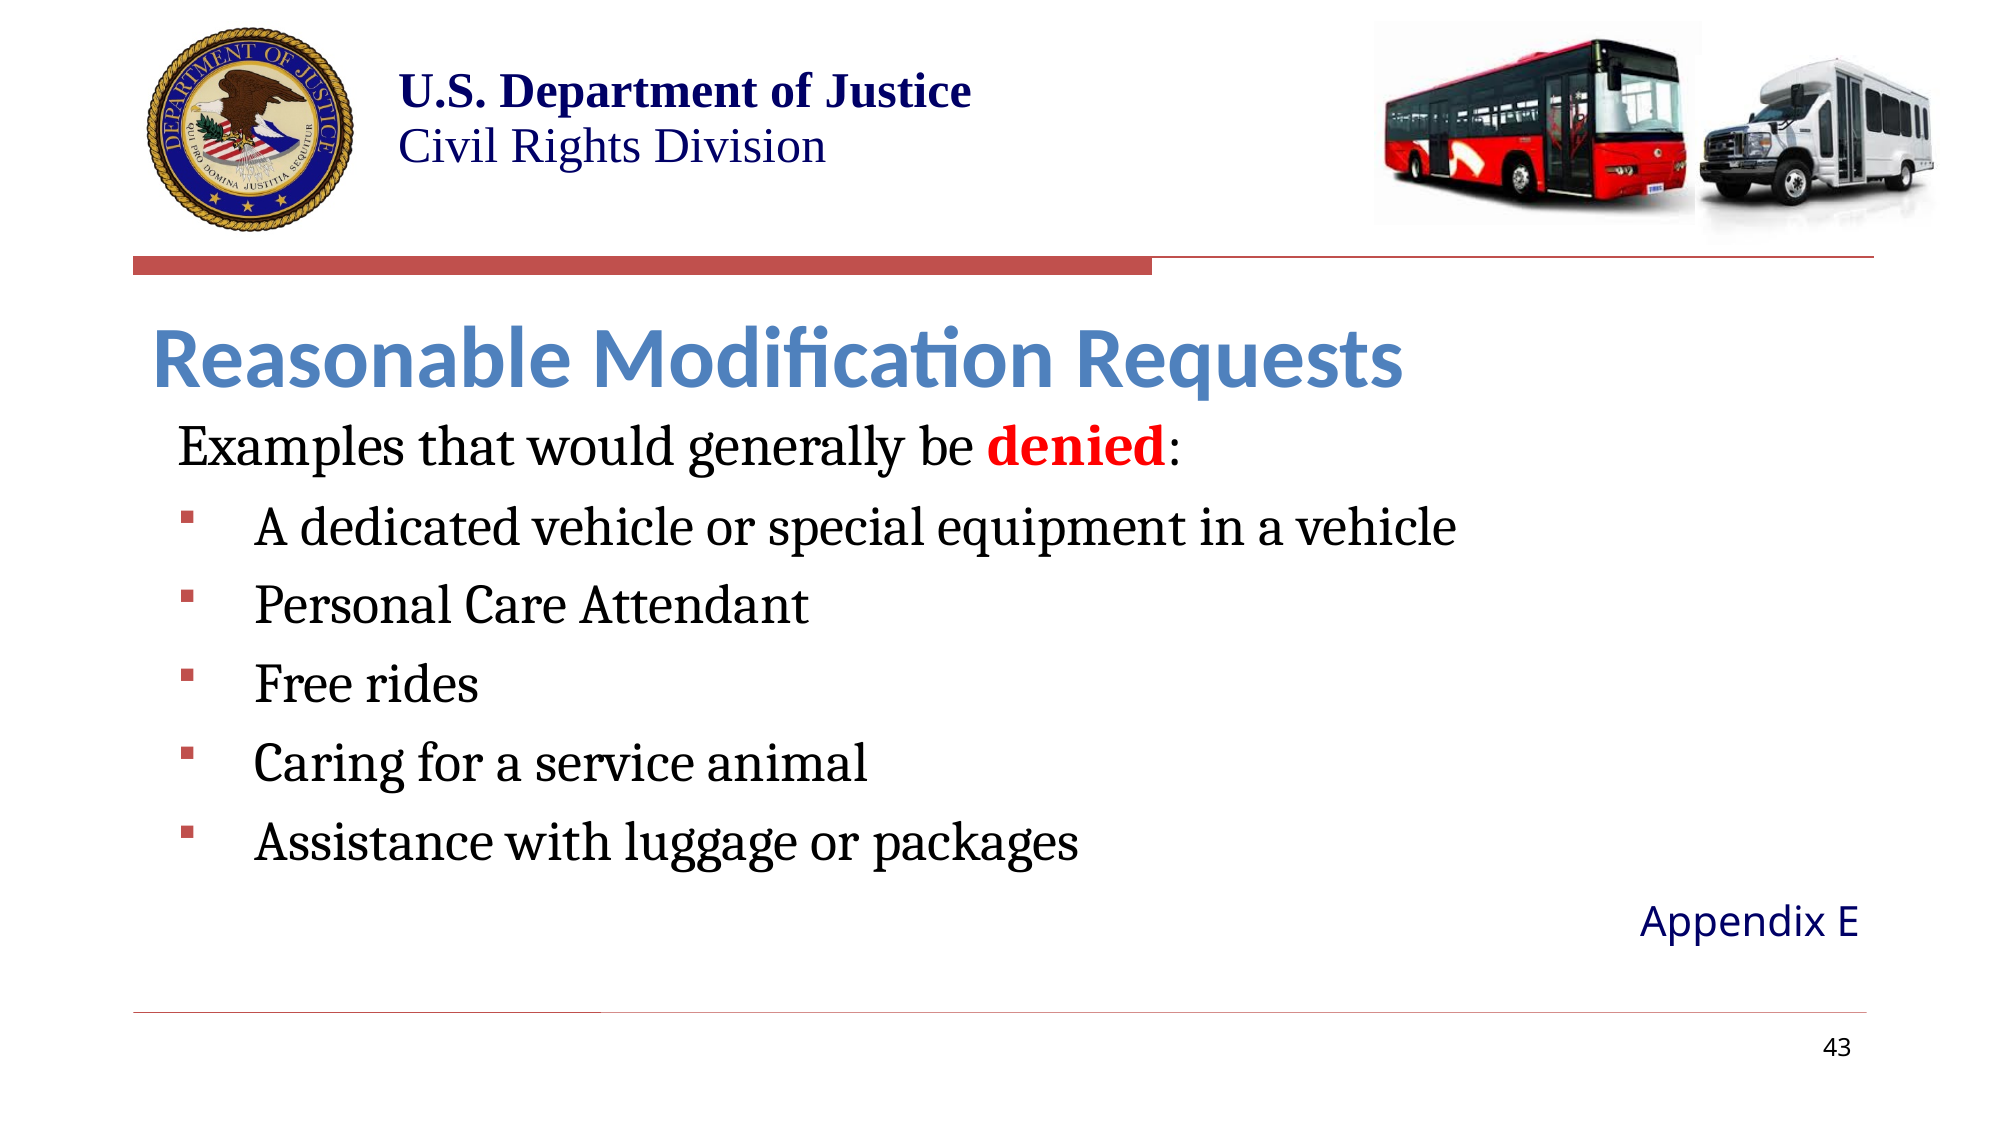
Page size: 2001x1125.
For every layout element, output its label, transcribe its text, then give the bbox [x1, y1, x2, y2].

slide_number 43 [1433, 1024, 1867, 1103]
title Reasonable Modification Requests [137, 287, 1513, 413]
picture [137, 21, 363, 238]
list Examples that would generally be denied: A dedicated vehicle or special equipment in a vehicle Personal Care Attendant Free rides Caring for a service animal Assistance with luggage or packages Appendix E [162, 399, 1876, 951]
picture [1374, 21, 1940, 245]
